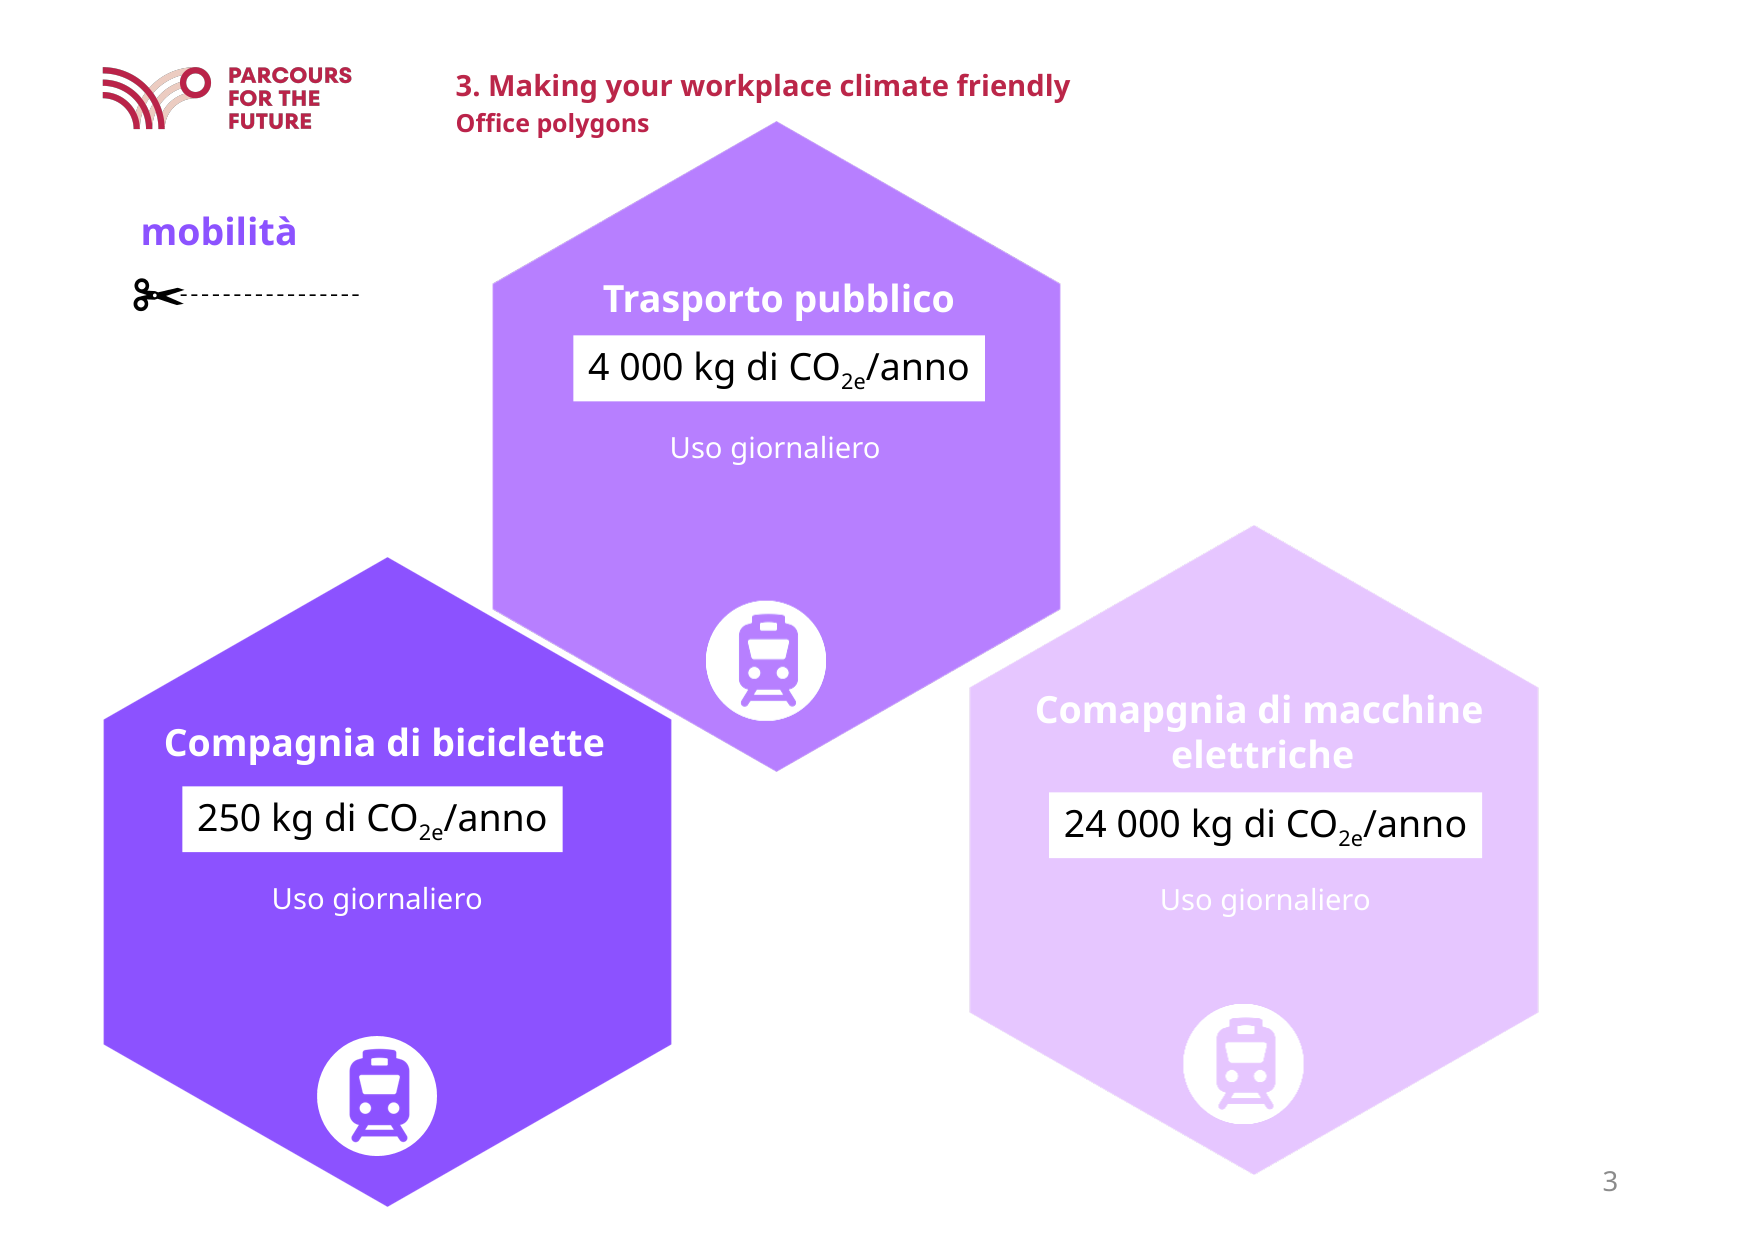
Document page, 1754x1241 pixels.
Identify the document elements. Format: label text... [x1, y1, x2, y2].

picture [116, 254, 197, 336]
picture [0, 33, 1660, 1241]
text_box mobilità [125, 200, 313, 261]
